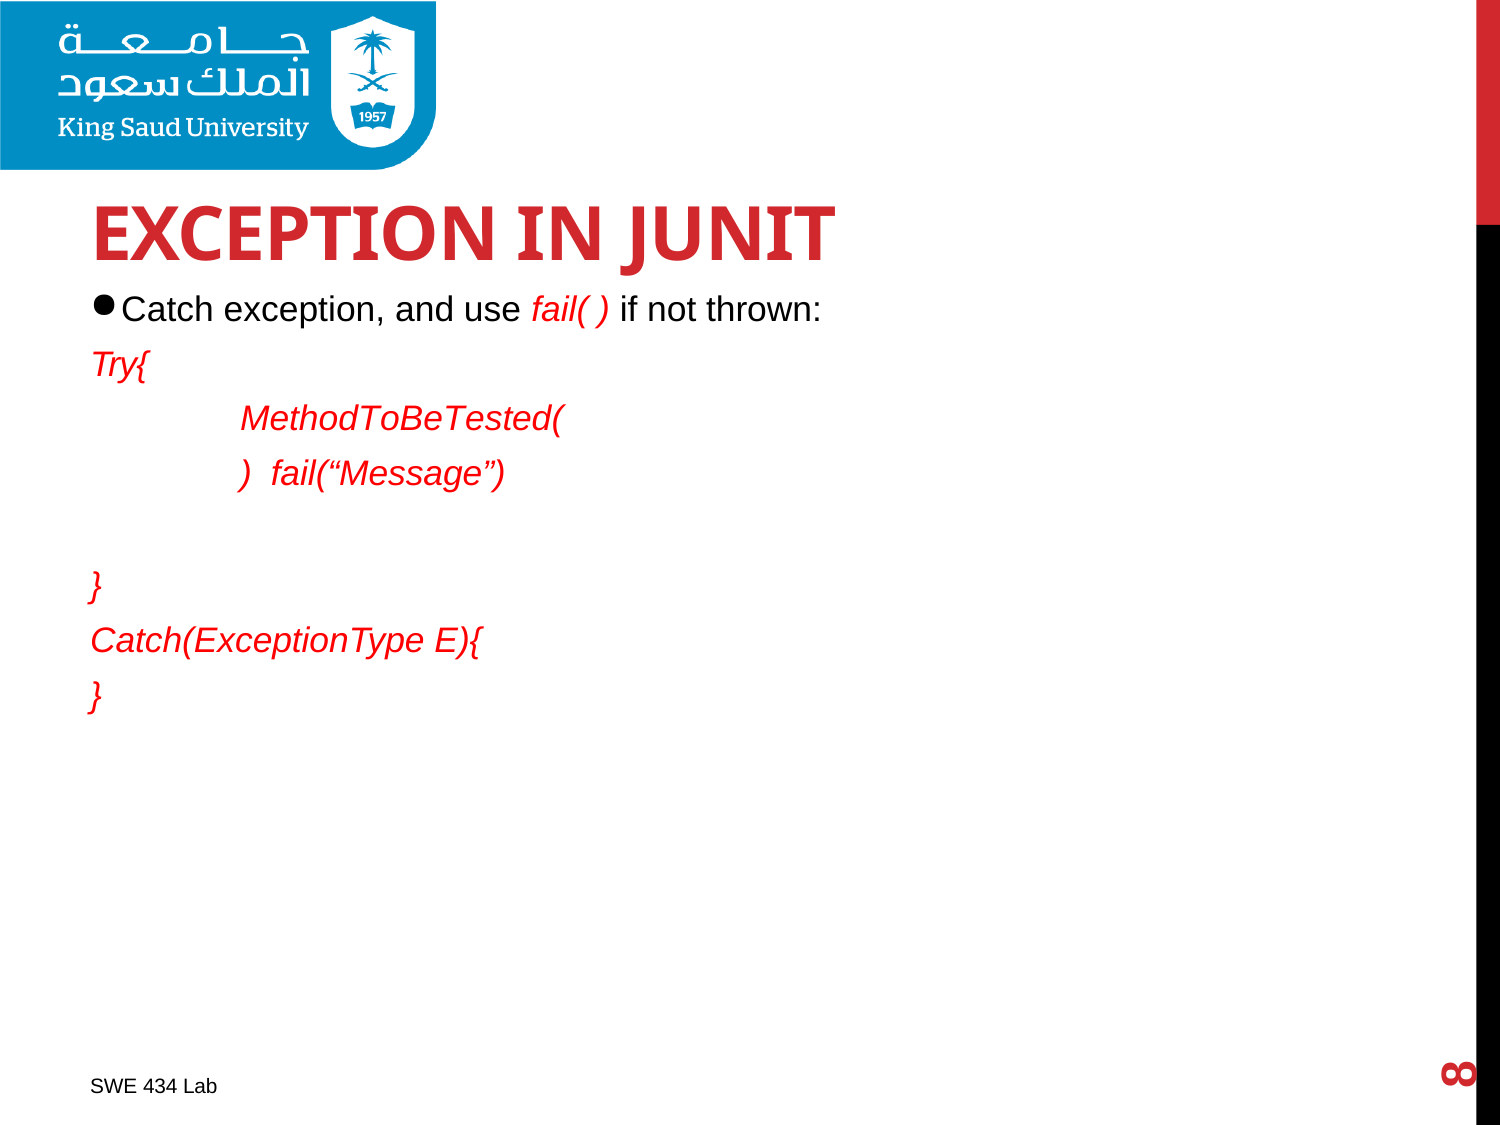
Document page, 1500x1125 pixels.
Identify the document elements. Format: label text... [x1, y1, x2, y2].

text_box 8 [1433, 1058, 1489, 1091]
text_box [0, 0, 438, 175]
footer SWE 434 Lab [87, 1074, 220, 1125]
title EXCEPTION IN JUNIT [87, 184, 1413, 373]
text_box Catch exception, and use fail( ) if not thrown: Try{ MethodToBeTested() fail(“Message”) } Catch(ExceptionType E){ } [87, 373, 826, 715]
